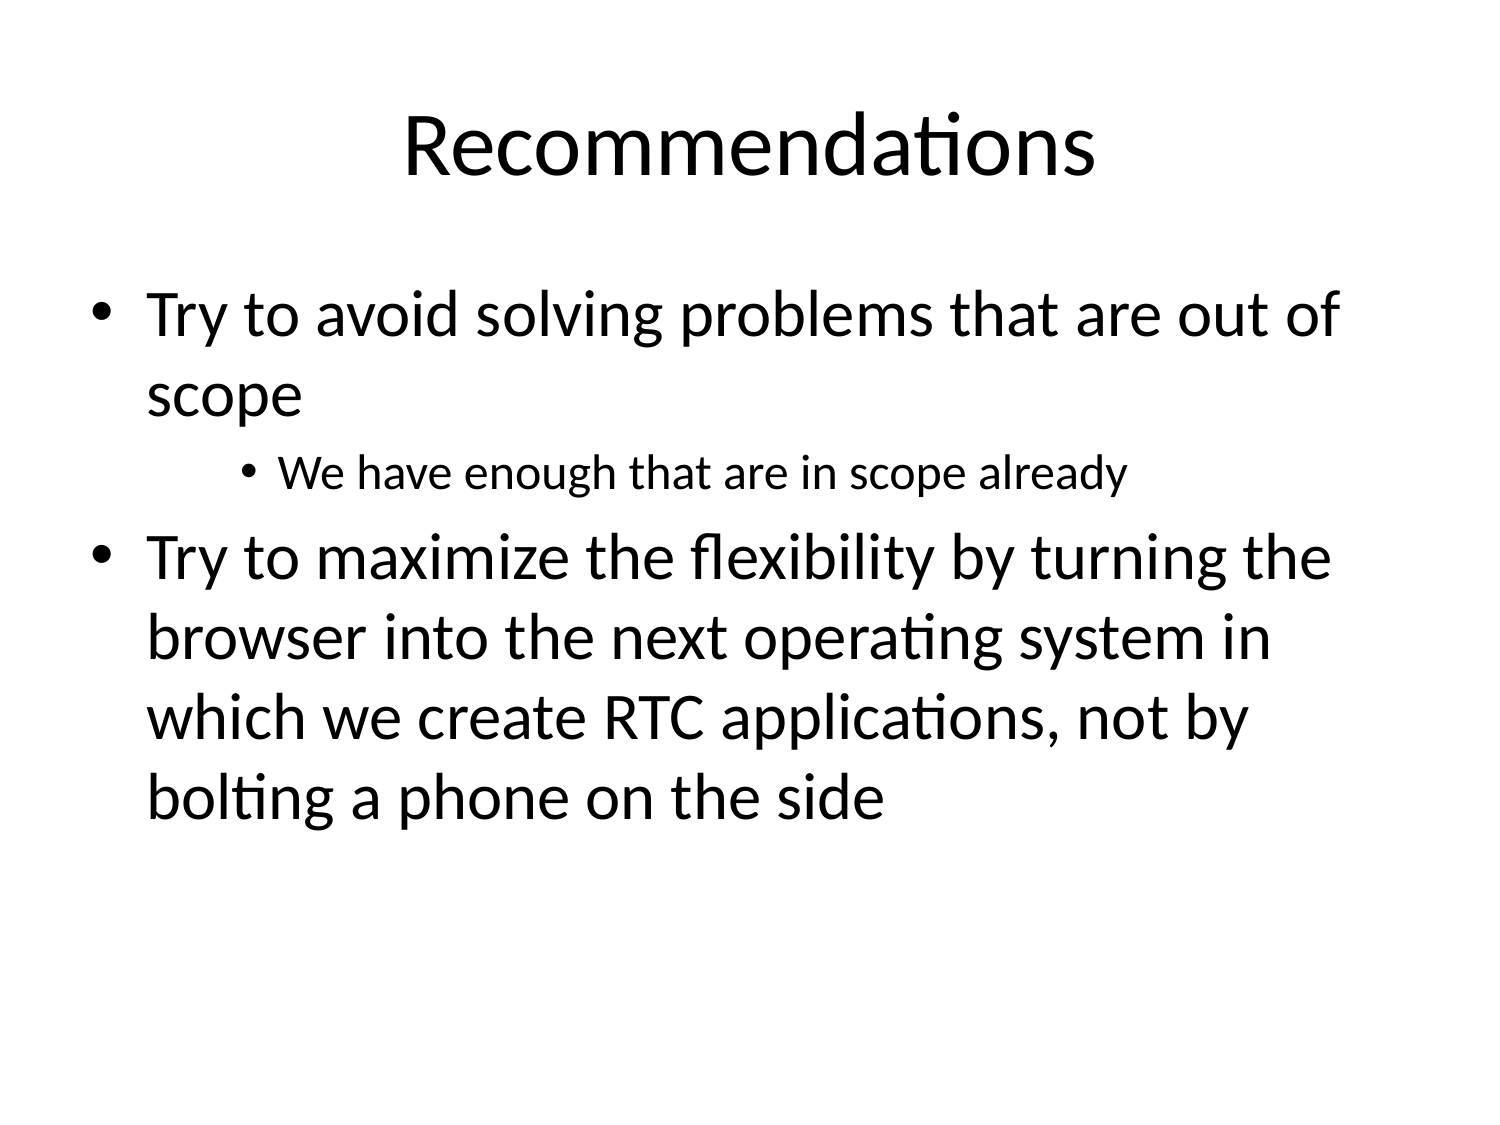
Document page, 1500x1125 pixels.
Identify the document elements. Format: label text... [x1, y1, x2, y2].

list Try to avoid solving problems that are out of scope We have enough that are in scope already Try to maximize the flexibility by turning the browser into the next operating system in which we create RTC applications, not by bolting a phone on the side [75, 262, 1425, 1005]
title Recommendations [75, 45, 1425, 233]
